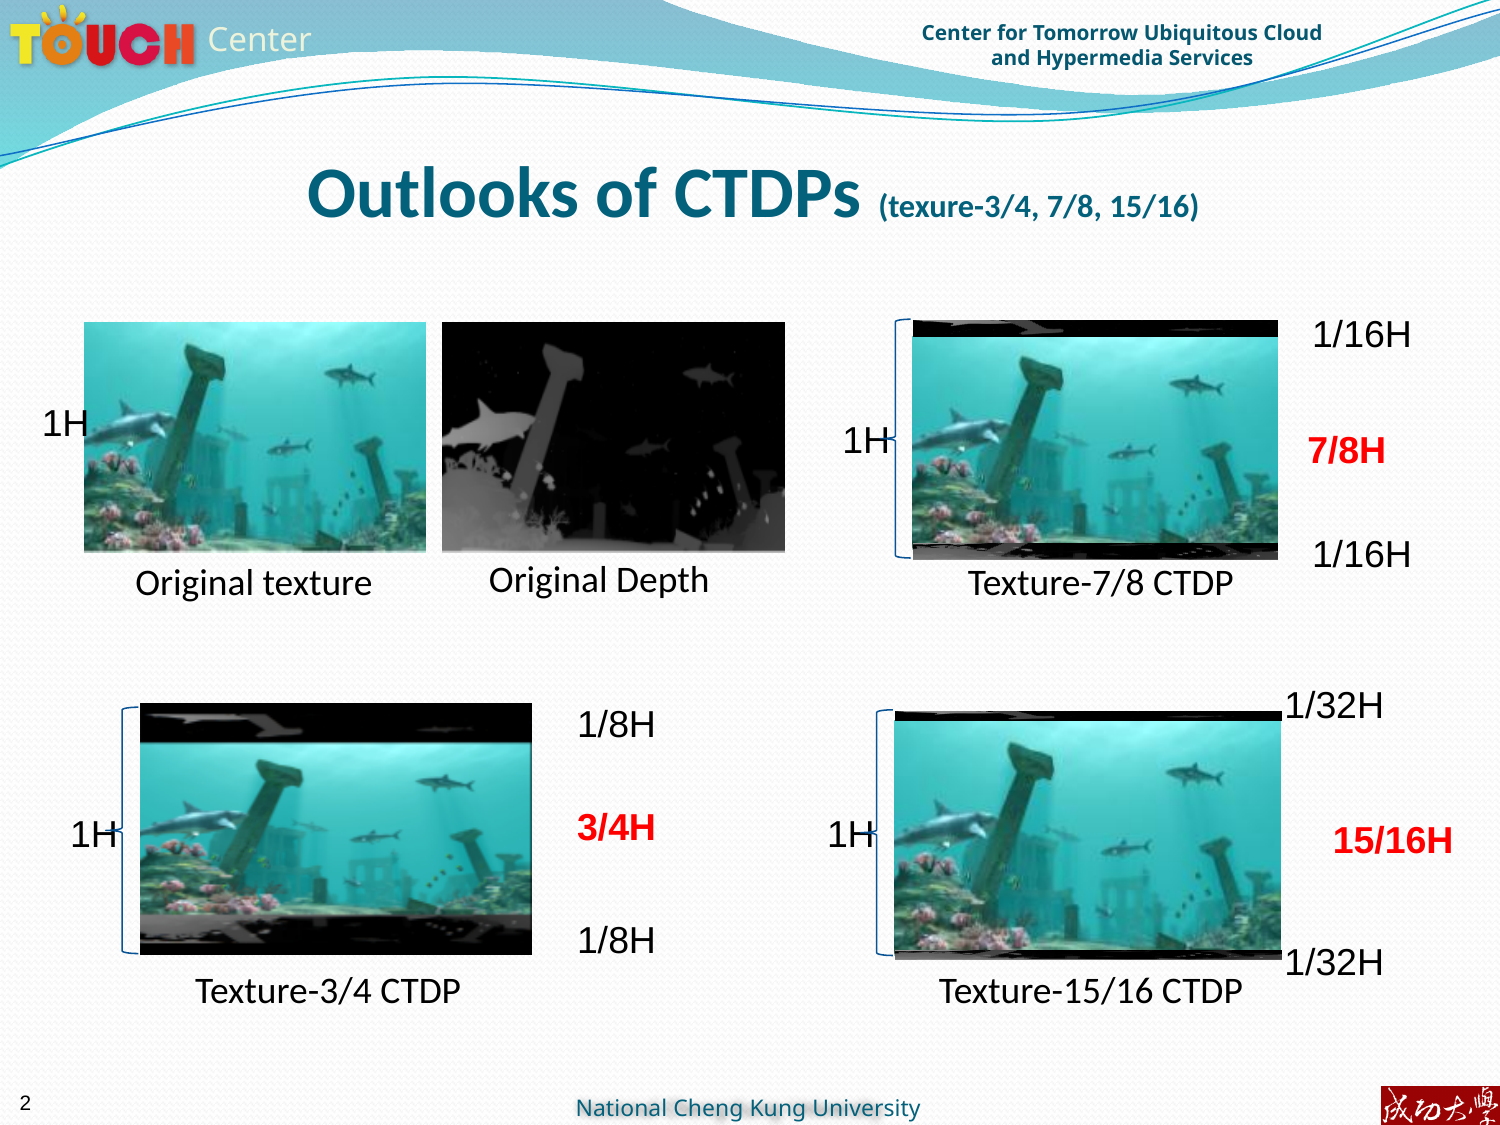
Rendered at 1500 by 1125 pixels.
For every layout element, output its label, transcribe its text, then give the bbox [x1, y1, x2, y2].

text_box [805, 302, 1455, 634]
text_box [28, 692, 709, 1024]
picture [1381, 1086, 1500, 1125]
text_box Original texture [120, 565, 388, 611]
picture [83, 322, 426, 553]
text_box Original Depth [474, 565, 725, 608]
picture [5, 0, 201, 73]
text_box 1H [27, 391, 76, 452]
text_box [786, 673, 1500, 1020]
picture [442, 322, 785, 553]
title Outlooks of CTDPs (texure-3/4, 7/8, 15/16) [78, 136, 1429, 232]
